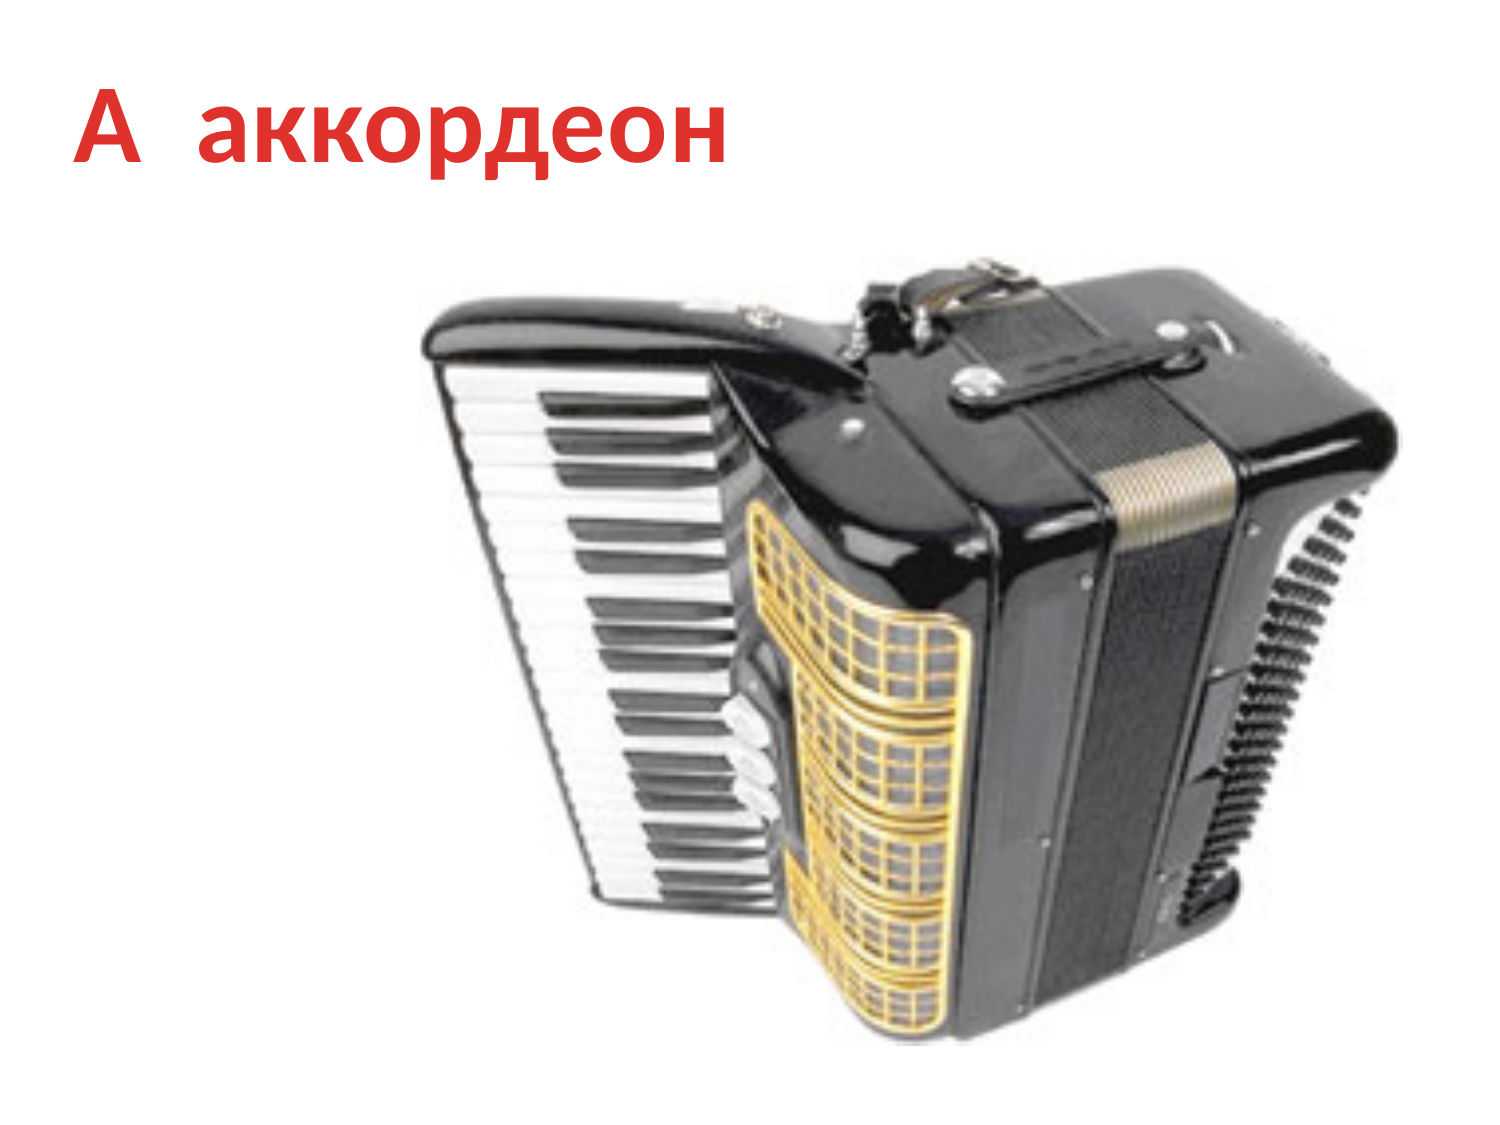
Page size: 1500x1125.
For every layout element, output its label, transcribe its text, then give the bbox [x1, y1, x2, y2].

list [418, 255, 1403, 1046]
text_box А аккордеон [58, 42, 747, 193]
